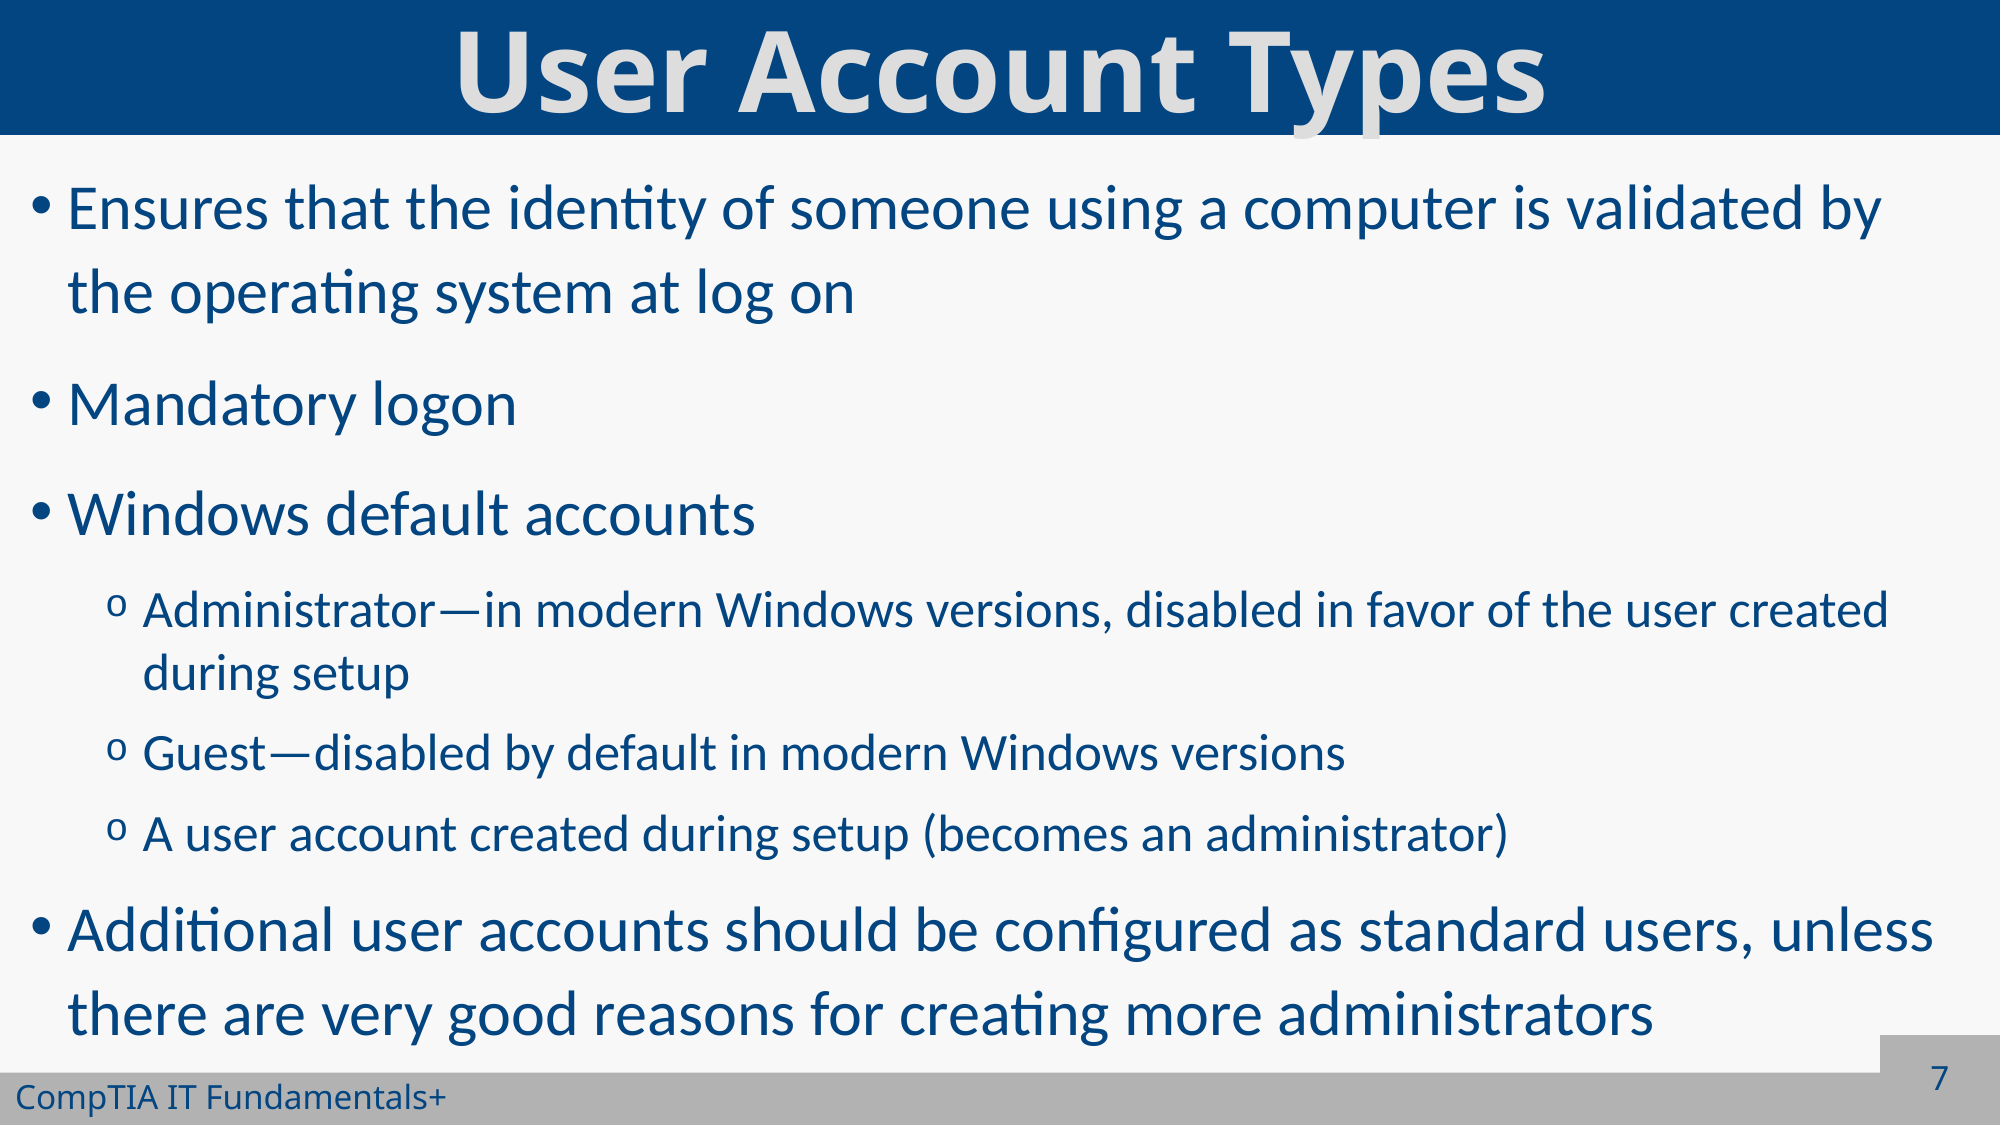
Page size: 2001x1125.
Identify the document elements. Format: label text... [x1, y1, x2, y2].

slide_number 7 [1880, 1035, 2000, 1125]
list Ensures that the identity of someone using a computer is validated by the operating system at log on Mandatory logon Windows default accounts Administrator—in modern Windows versions, disabled in favor of the user created during setup Guest—disabled by default in modern Windows versions A user account created during setup (becomes an administrator) Additional user accounts should be configured as standard users, unless there are very good reasons for creating more administrators [15, 149, 1980, 1065]
footer CompTIA IT Fundamentals+ [0, 1072, 1880, 1125]
title User Account Types [0, 0, 2000, 135]
